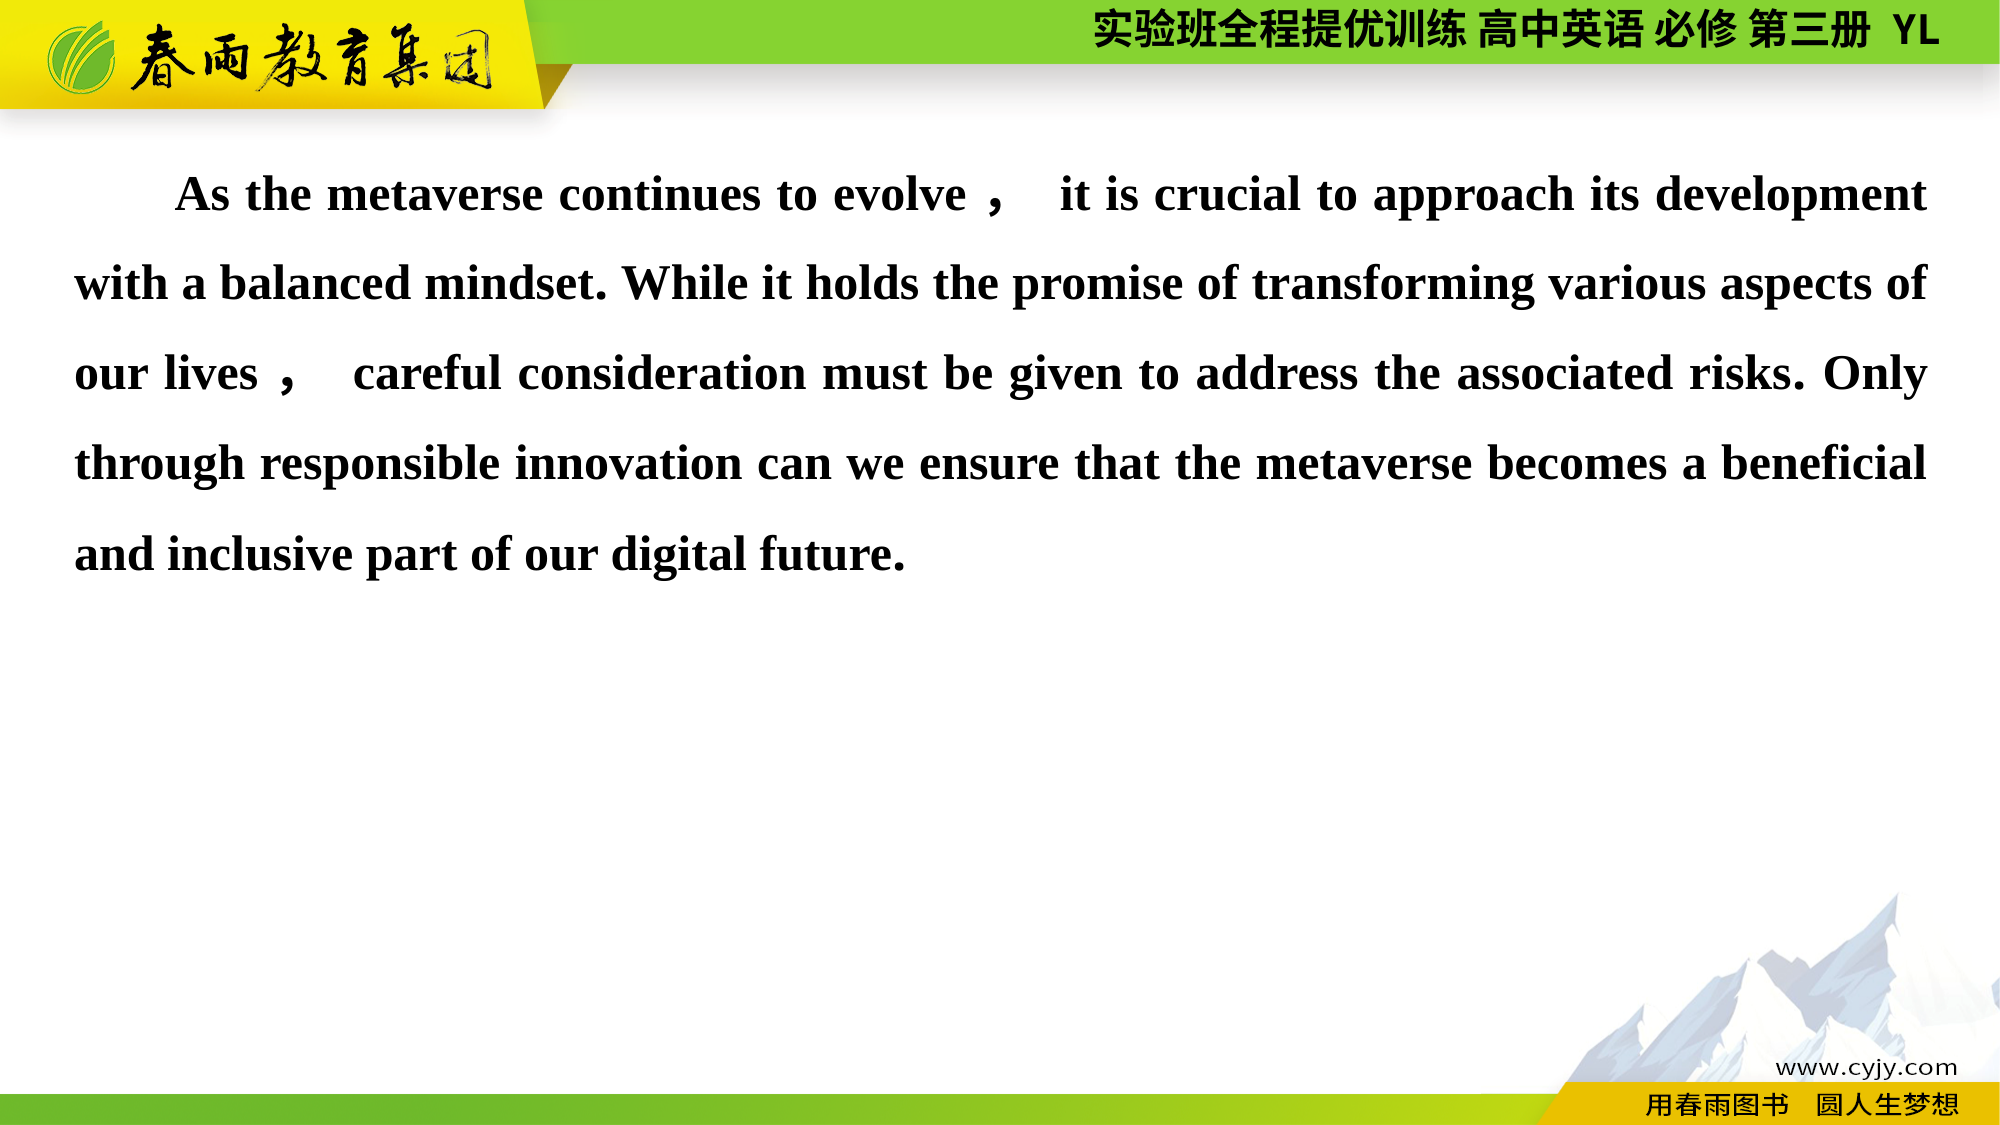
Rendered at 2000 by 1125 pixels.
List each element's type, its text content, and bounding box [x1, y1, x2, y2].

picture [0, 0, 2000, 1125]
list As the metaverse continues to evolve， it is crucial to approach its development with a balanced mindset. While it holds the promise of transforming various aspects of our lives， careful consideration must be given to address the associated risks. Only through responsible innovation can we ensure that the metaverse becomes a beneficial and inclusive part of our digital future. [59, 122, 1944, 592]
